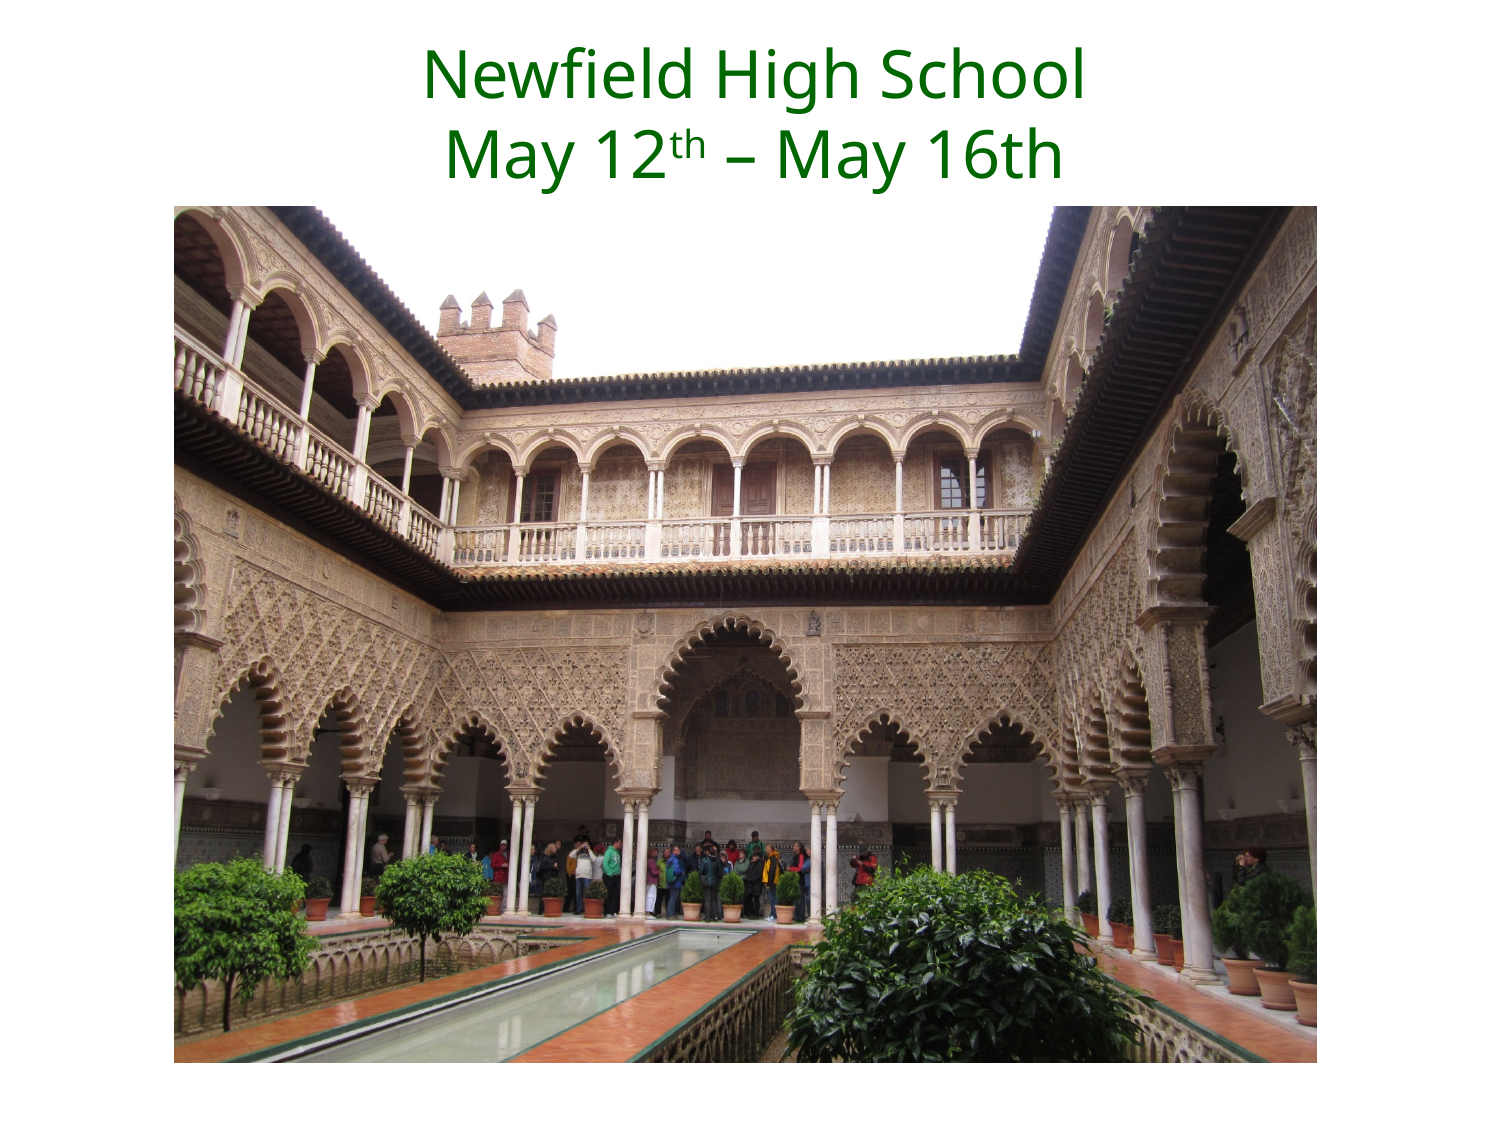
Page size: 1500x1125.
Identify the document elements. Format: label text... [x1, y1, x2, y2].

text_box Newfield High School May 12th – May 16th [406, 24, 1104, 200]
picture [174, 206, 1317, 1063]
